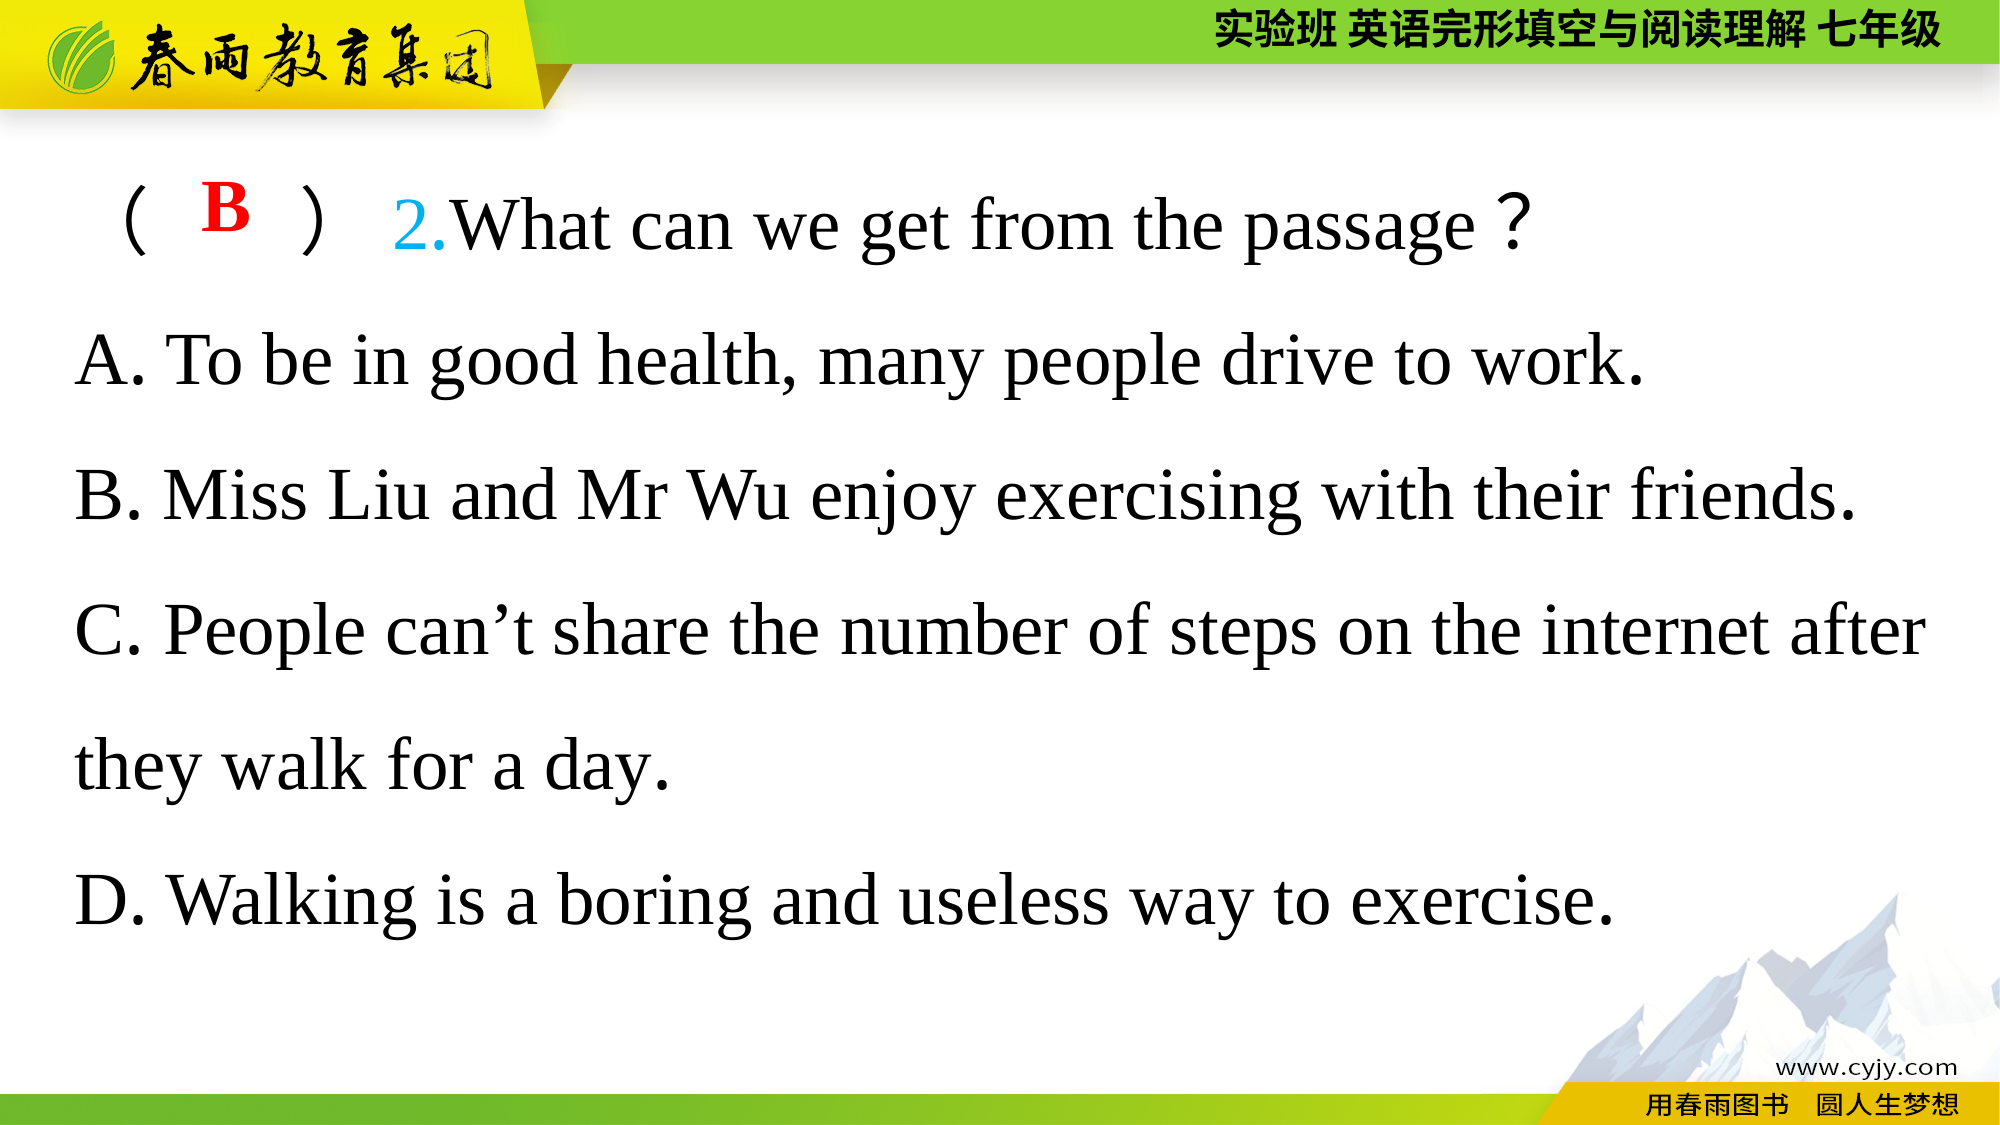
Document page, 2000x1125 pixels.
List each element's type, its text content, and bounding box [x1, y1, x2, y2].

list （ ）2.What can we get from the passage？ A. To be in good health, many people drive to work. B. Miss Liu and Mr Wu enjoy exercising with their friends. C. People can’t share the number of steps on the internet after they walk for a day. D. Walking is a boring and useless way to exercise. [59, 122, 1944, 939]
picture [0, 0, 2000, 1125]
